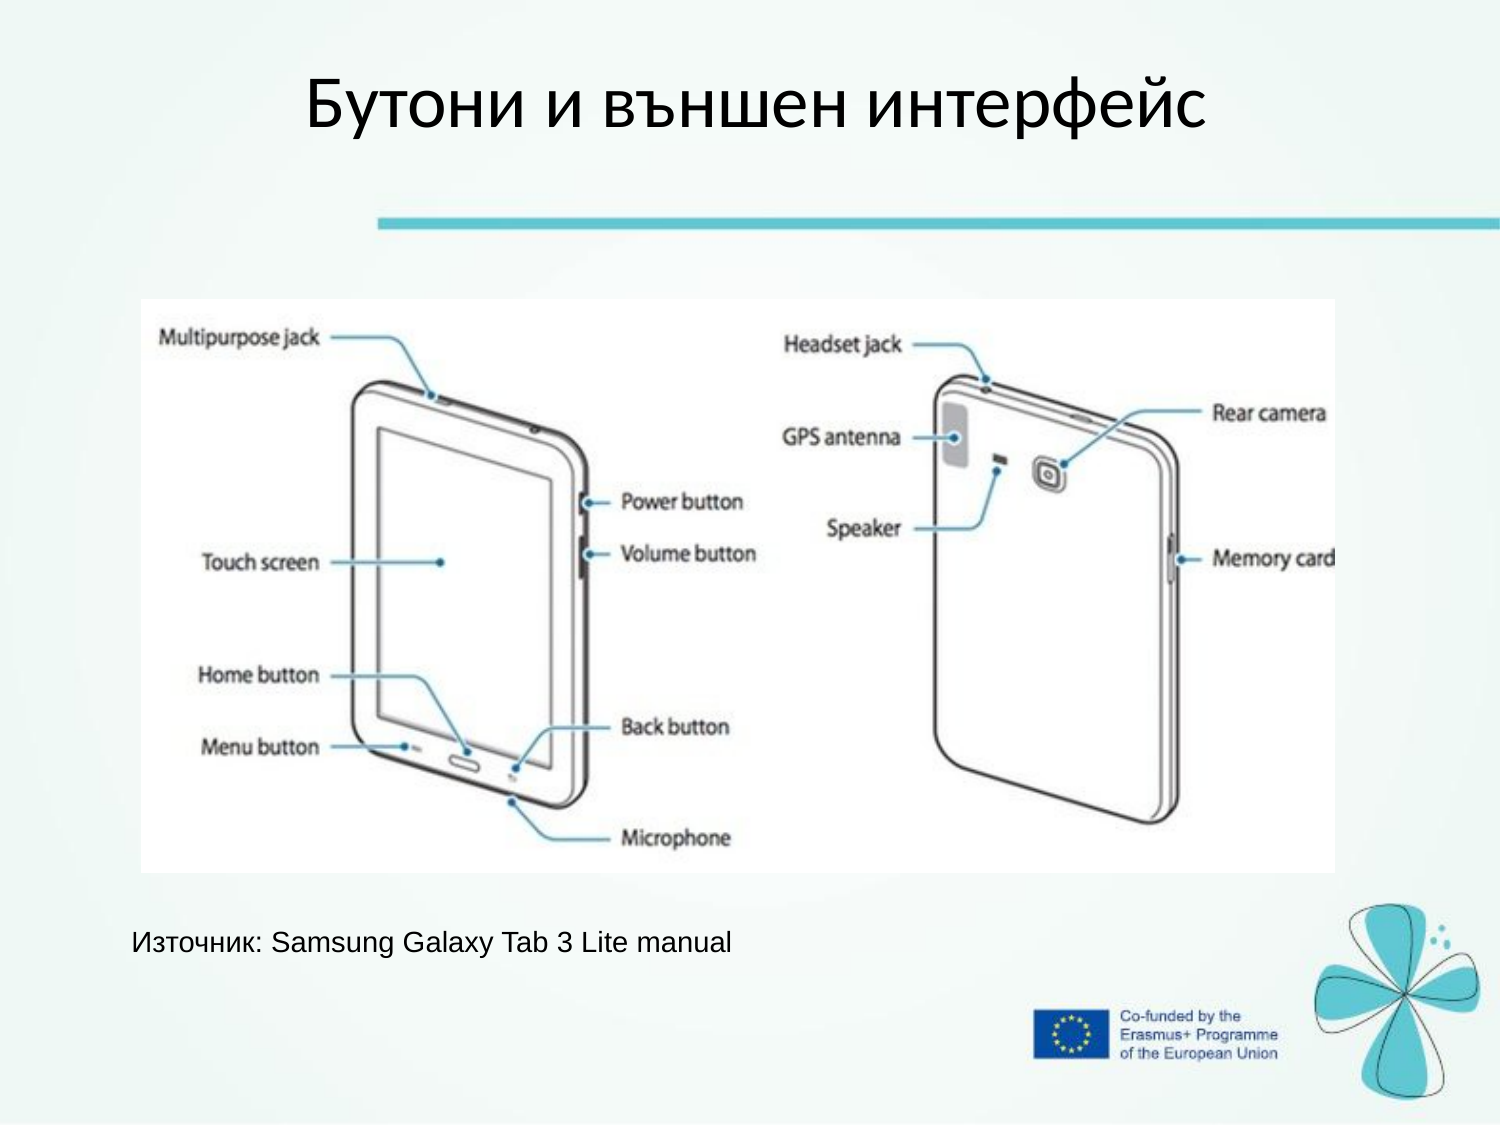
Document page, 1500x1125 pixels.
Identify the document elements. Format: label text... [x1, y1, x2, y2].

picture [0, 0, 1500, 1125]
text_box Източник: Samsung Galaxy Tab 3 Lite manual [41, 278, 1481, 1044]
text_box Бутони и външен интерфейс [141, 45, 1373, 150]
